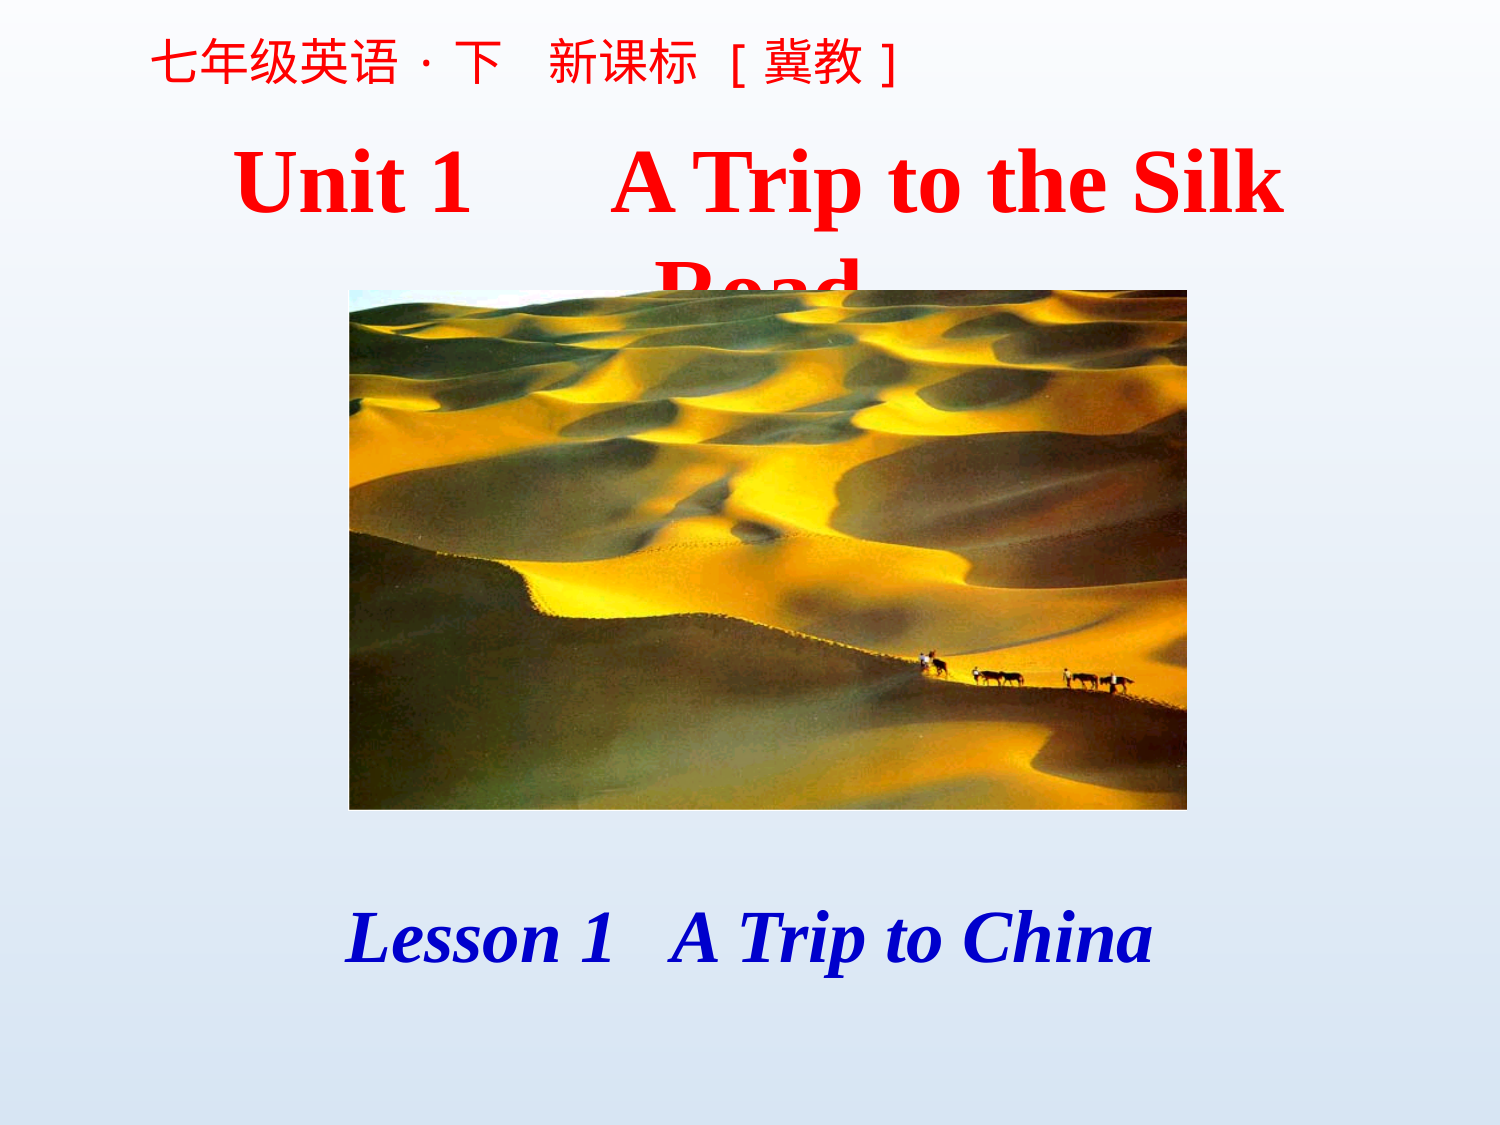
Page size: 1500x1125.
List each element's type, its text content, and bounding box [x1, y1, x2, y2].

picture [348, 290, 1188, 811]
text_box Lesson 1 A Trip to China [0, 791, 1500, 985]
text_box Unit 1 A Trip to the Silk Road [112, 113, 1406, 349]
text_box 七年级英语·下 新课标 [冀教] [0, 23, 1055, 99]
